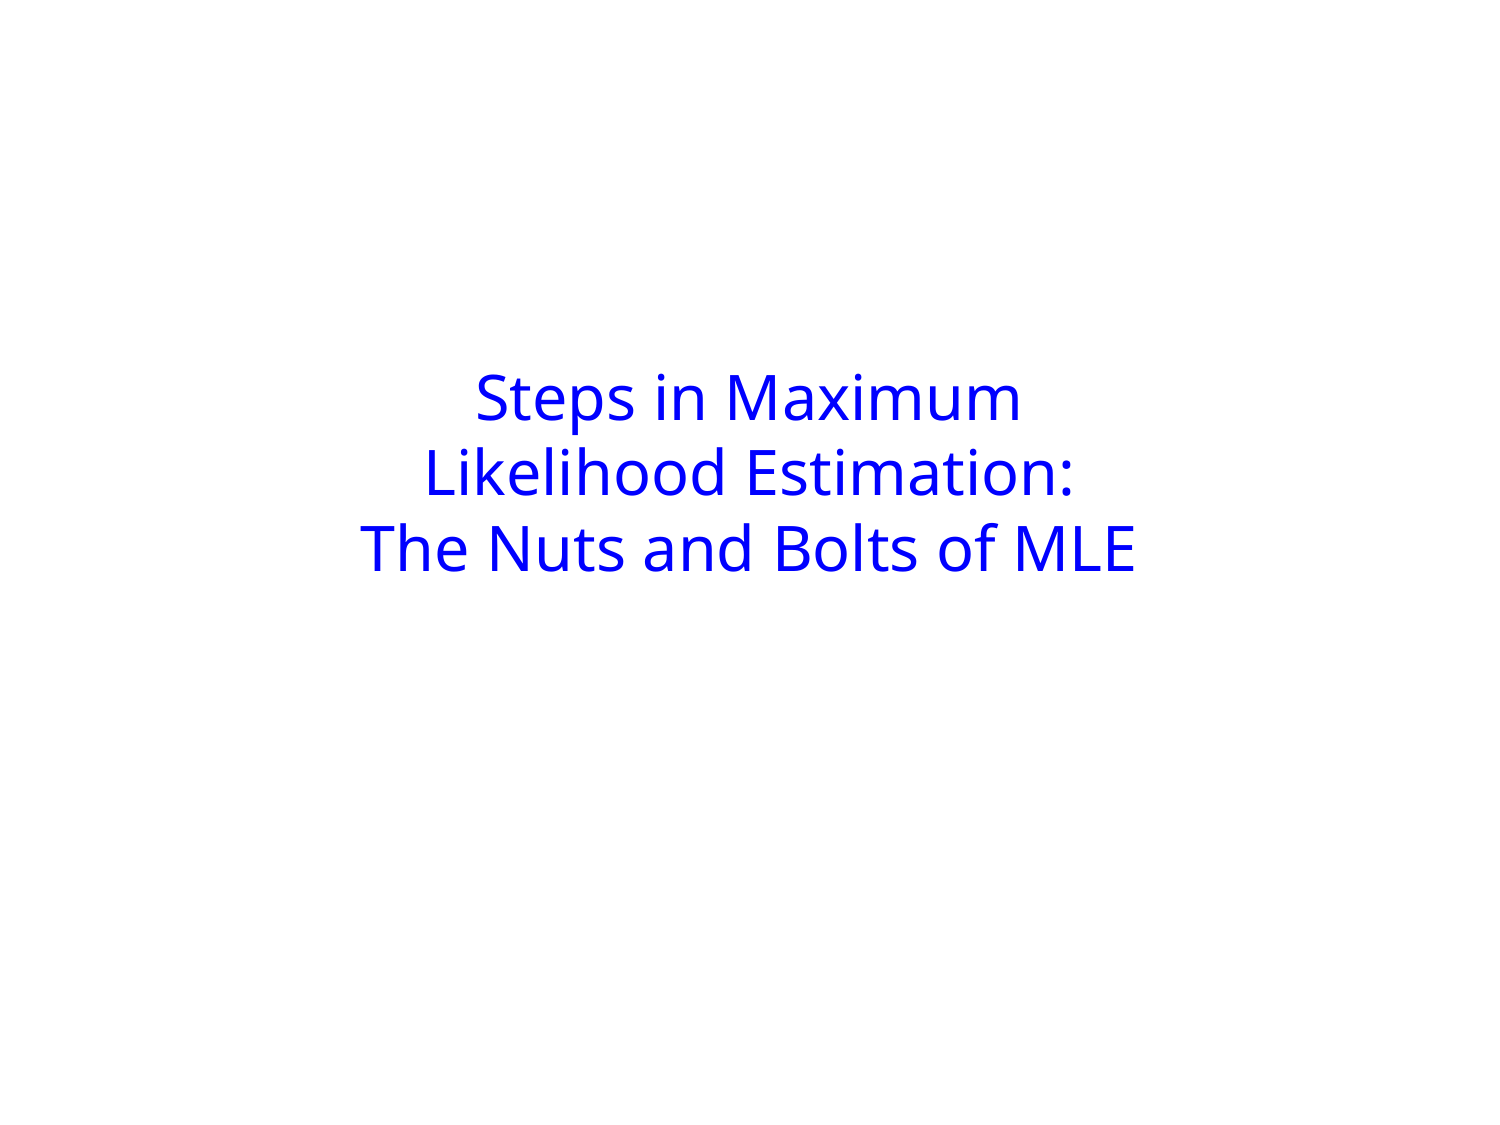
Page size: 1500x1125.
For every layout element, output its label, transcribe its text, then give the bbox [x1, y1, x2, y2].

title Steps in Maximum Likelihood Estimation: The Nuts and Bolts of MLE [111, 348, 1388, 592]
